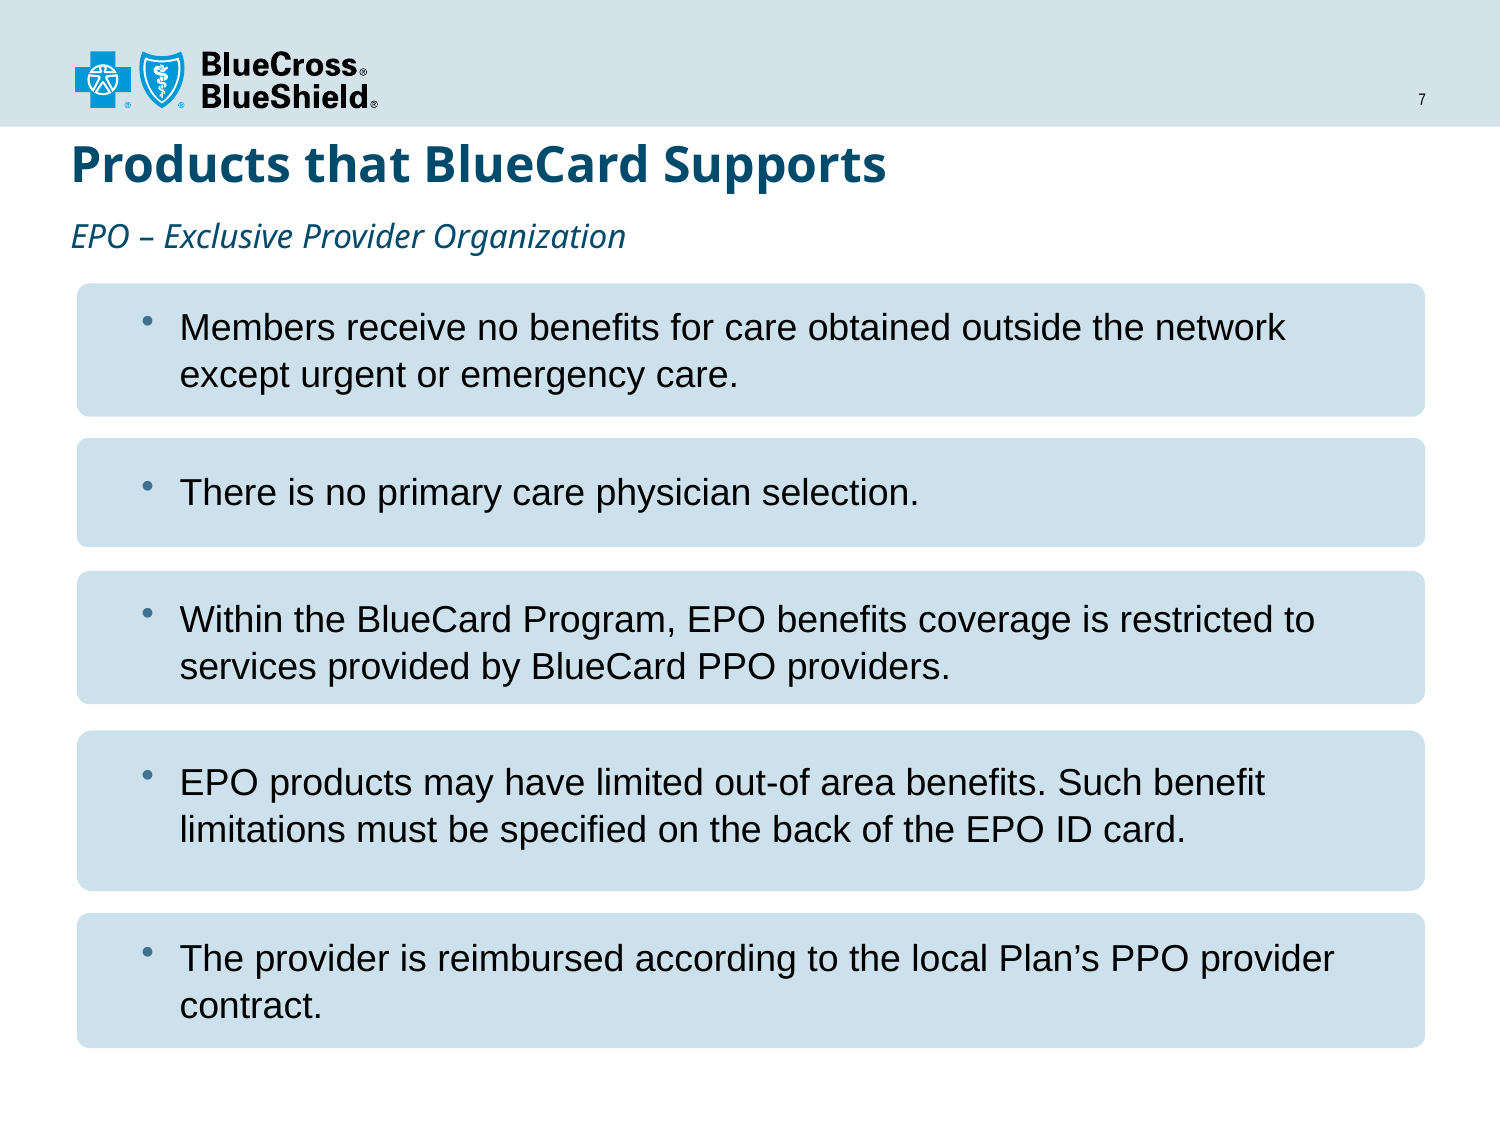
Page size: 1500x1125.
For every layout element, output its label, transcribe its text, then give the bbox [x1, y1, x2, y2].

text_box [76, 912, 1426, 1049]
picture [178, 101, 185, 109]
text_box There is no primary care physician selection. [141, 458, 1399, 571]
text_box The provider is reimbursed according to the local Plan’s PPO provider contract. [141, 924, 1399, 1068]
picture [124, 101, 131, 109]
text_box [76, 283, 1426, 417]
text_box Within the BlueCard Program, EPO benefits coverage is restricted to services provided by BlueCard PPO providers. [141, 585, 1399, 729]
title Products that BlueCard Supports EPO – Exclusive Provider Organization [70, 130, 1421, 242]
text_box [76, 730, 1426, 892]
text_box [76, 438, 1426, 547]
text_box [76, 571, 1426, 705]
text_box EPO products may have limited out-of area benefits. Such benefit limitations must be specified on the back of the EPO ID card. [141, 747, 1399, 892]
text_box Members receive no benefits for care obtained outside the network except urgent or emergency care. [141, 293, 1399, 437]
